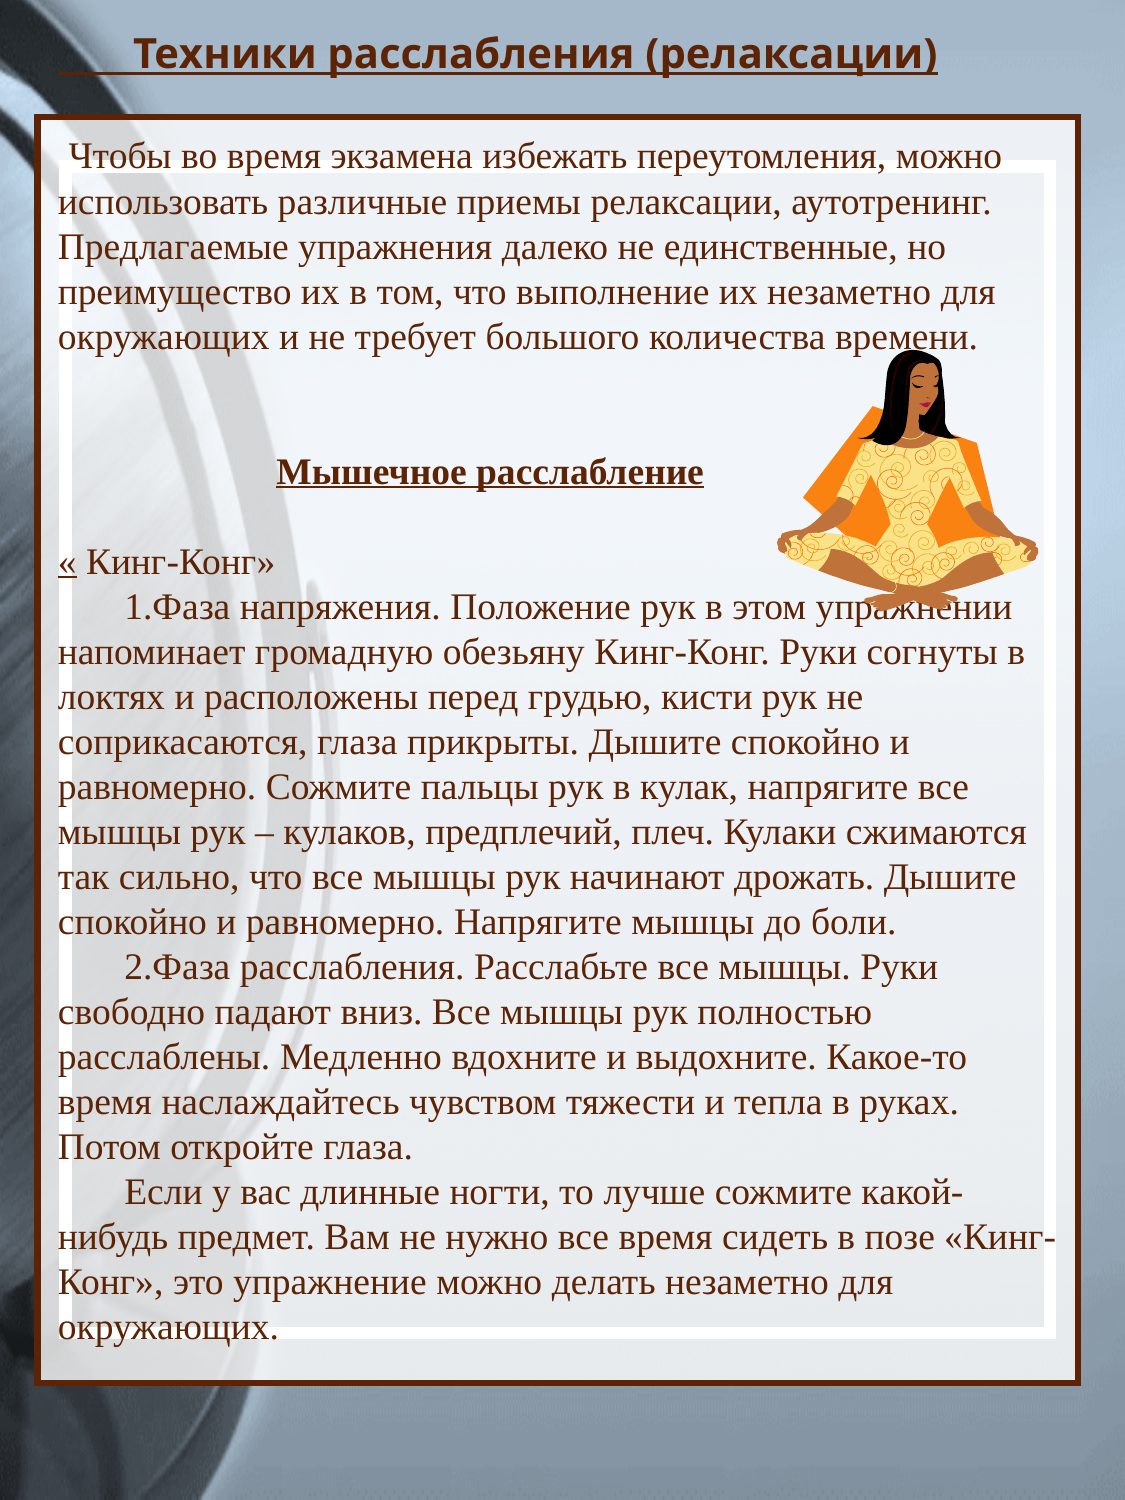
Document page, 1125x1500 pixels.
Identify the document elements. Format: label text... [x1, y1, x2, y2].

picture [774, 348, 1047, 612]
title Техники расслабления (релаксации) Чтобы во время экзамена избежать переутомления, можно использовать различные приемы релаксации, аутотренинг. Предлагаемые упражнения далеко не единственные, но преимущество их в том, что выполнение их незаметно для окружающих и не требует большого количества времени. Мышечное расслабление « Кинг-Конг» 1.Фаза напряжения. Положение рук в этом упражнении напоминает громадную обезьяну Кинг-Конг. Руки согнуты в локтях и расположены перед грудью, кисти рук не соприкасаются, глаза прикрыты. Дышите спокойно и равномерно. Сожмите пальцы рук в кулак, напрягите все мышцы рук – кулаков, предплечий, плеч. Кулаки сжимаются так сильно, что все мышцы рук начинают дрожать. Дышите спокойно и равномерно. Напрягите мышцы до боли. 2.Фаза расслабления. Расслабьте все мышцы. Руки свободно падают вниз. Все мышцы рук полностью расслаблены. Медленно вдохните и выдохните. Какое-то время наслаждайтесь чувством тяжести и тепла в руках. Потом откройте глаза. Если у вас длинные ногти, то лучше сожмите какой-нибудь предмет. Вам не нужно все время сидеть в позе «Кинг-Конг», это упражнение можно делать незаметно для окружающих. [42, 4, 1083, 1459]
